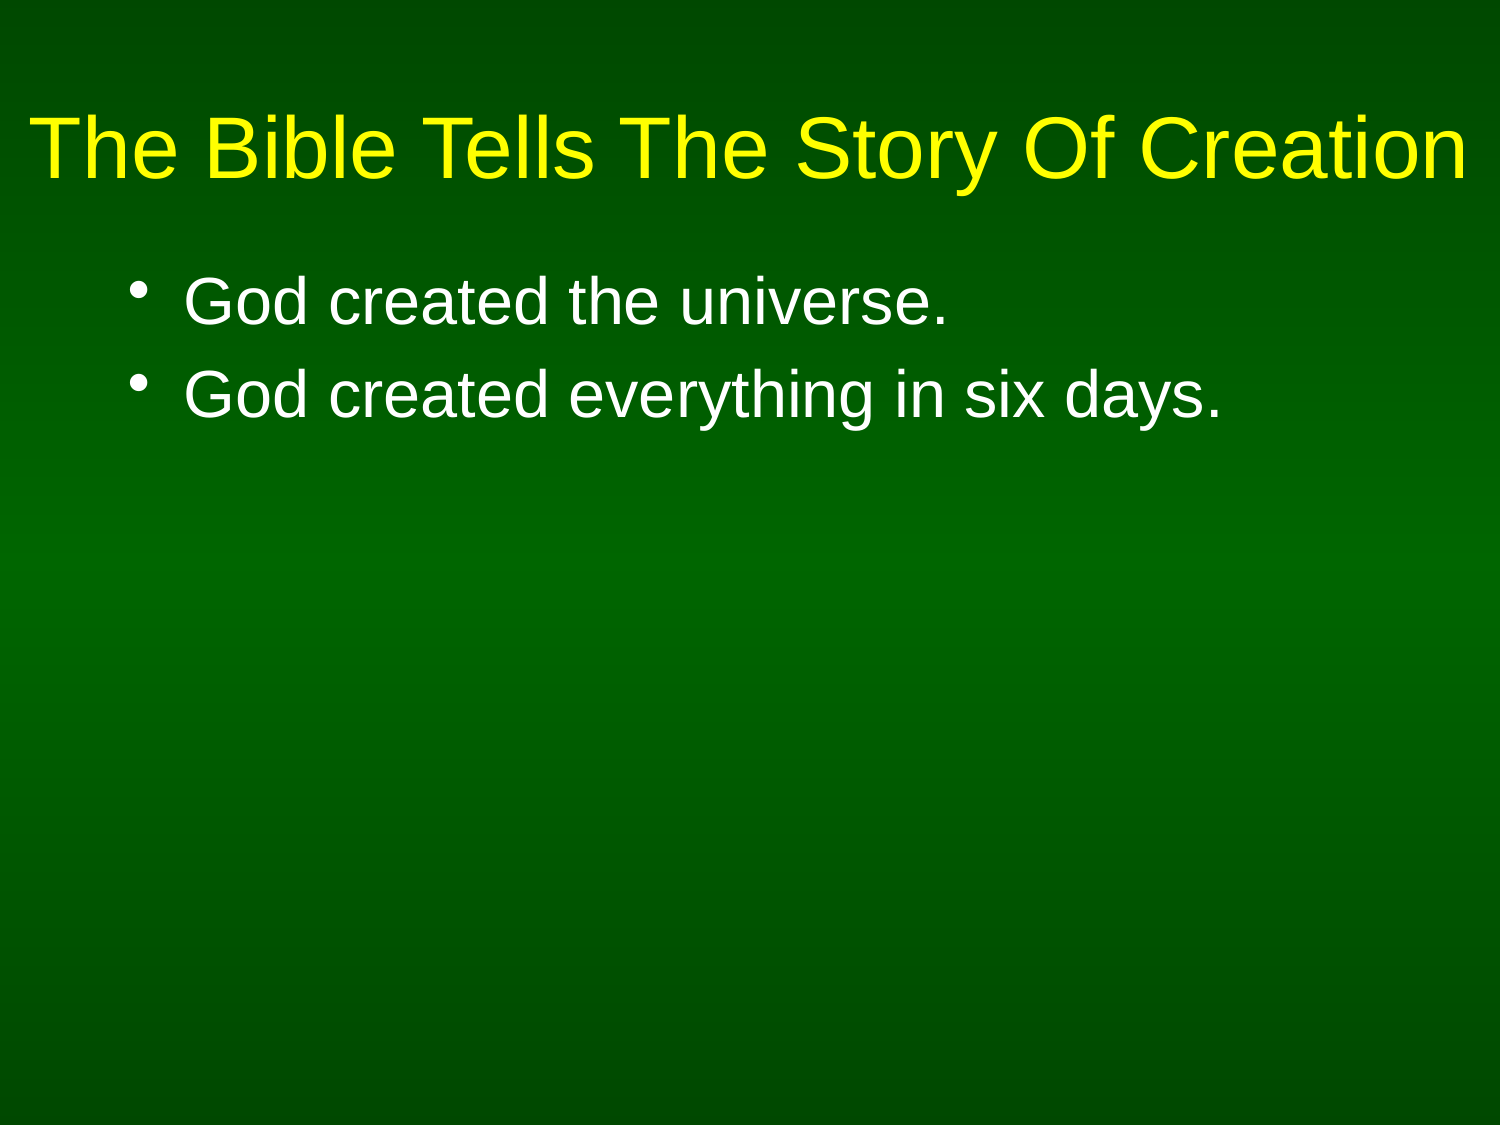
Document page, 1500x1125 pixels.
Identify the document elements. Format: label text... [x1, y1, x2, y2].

title The Bible Tells The Story Of Creation [0, 50, 1500, 238]
list God created the universe. God created everything in six days. [112, 249, 1388, 525]
